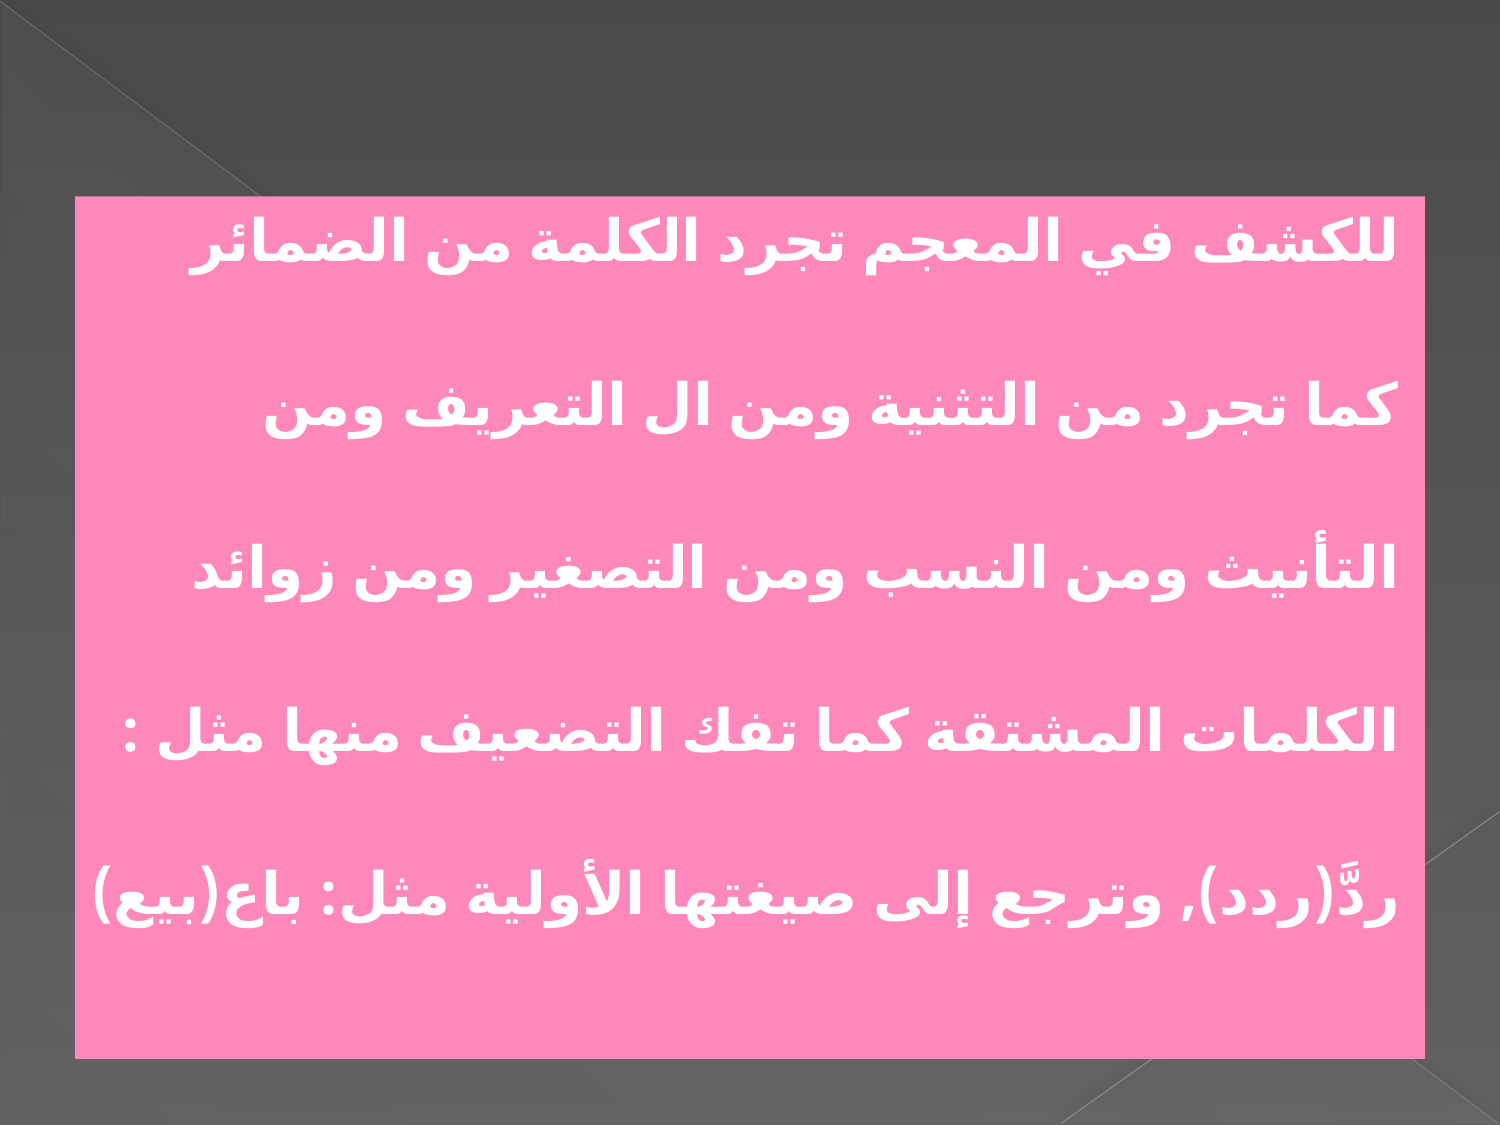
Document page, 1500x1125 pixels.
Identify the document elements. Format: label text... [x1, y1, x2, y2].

list للكشف في المعجم تجرد الكلمة من الضمائر كما تجرد من التثنية ومن ال التعريف ومن التأنيث ومن النسب ومن التصغير ومن زوائد الكلمات المشتقة كما تفك التضعيف منها مثل : ردَّ(ردد), وترجع إلى صيغتها الأولية مثل: باع(بيع) [75, 196, 1425, 1059]
